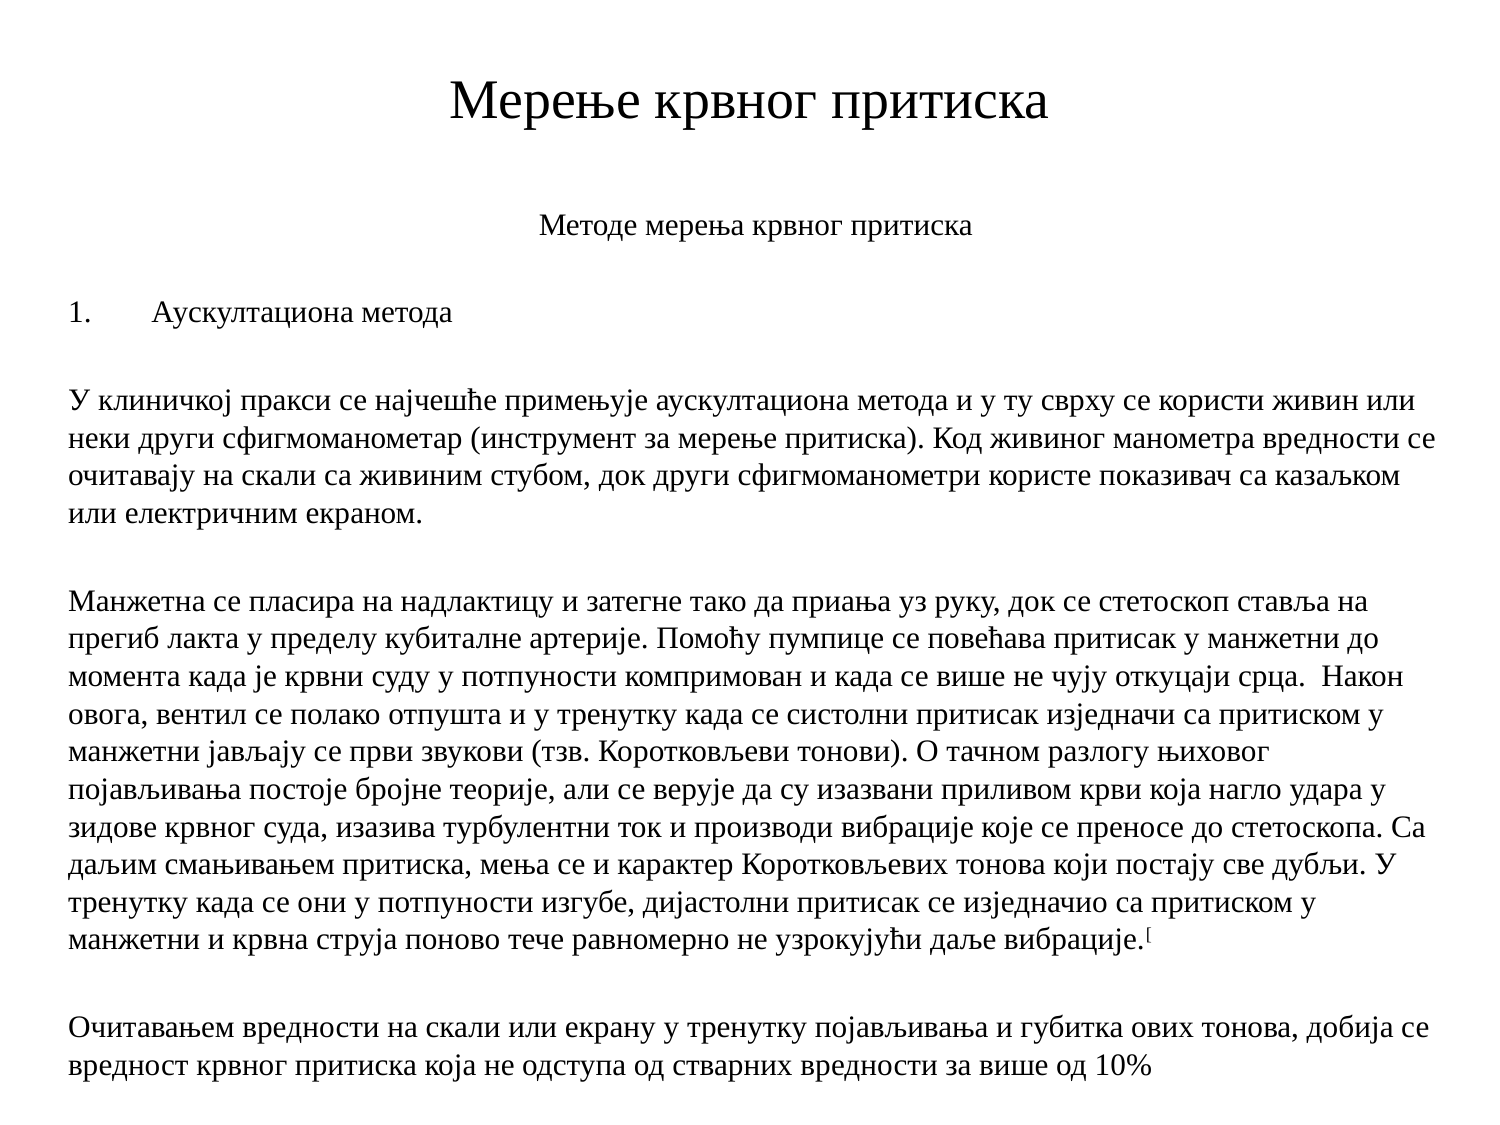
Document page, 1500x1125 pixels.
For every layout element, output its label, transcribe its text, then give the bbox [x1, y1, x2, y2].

title Мерење крвног притиска [112, 54, 1388, 138]
subtitle Методе мерења крвног притиска Аускултациона метода У клиничкој пракси се најчешће примењује аускултациона метода и у ту сврху се користи живин или неки други сфигмоманометар (инструмент за мерење притиска). Код живиног манометра вредности се очитавају на скали са живиним стубом, док други сфигмоманометри користе показивач са казаљком или електричним екраном. Манжетна се пласира на надлактицу и затегне тако да приања уз руку, док се стетоскоп ставља на прегиб лакта у пределу кубиталне артерије. Помоћу пумпице се повећава притисак у манжетни до момента када је крвни суду у потпуности компримован и када се више не чују откуцаји срца. Након овога, вентил се полако отпушта и у тренутку када се систолни притисак изједначи са притиском у манжетни јављају се први звукови (тзв. Коротковљеви тонови). О тачном разлогу њиховог појављивања постоје бројне теорије, али се верује да су изазвани приливом крви која нагло удара у зидове крвног суда, изазива турбулентни ток и производи вибрације које се преносе до стетоскопа. Са даљим смањивањем притиска, мења се и карактер Коротковљевих тонова који постају све дубљи. У тренутку када се они у потпуности изгубе, дијастолни притисак се изједначио са притиском у манжетни и крвна струја поново тече равномерно не узрокујући даље вибрације.[ Очитавањем вредности на скали или екрану у тренутку појављивања и губитка ових тонова, добија се вредност крвног притиска која не одступа од стварних вредности за више од 10% [53, 196, 1459, 1094]
